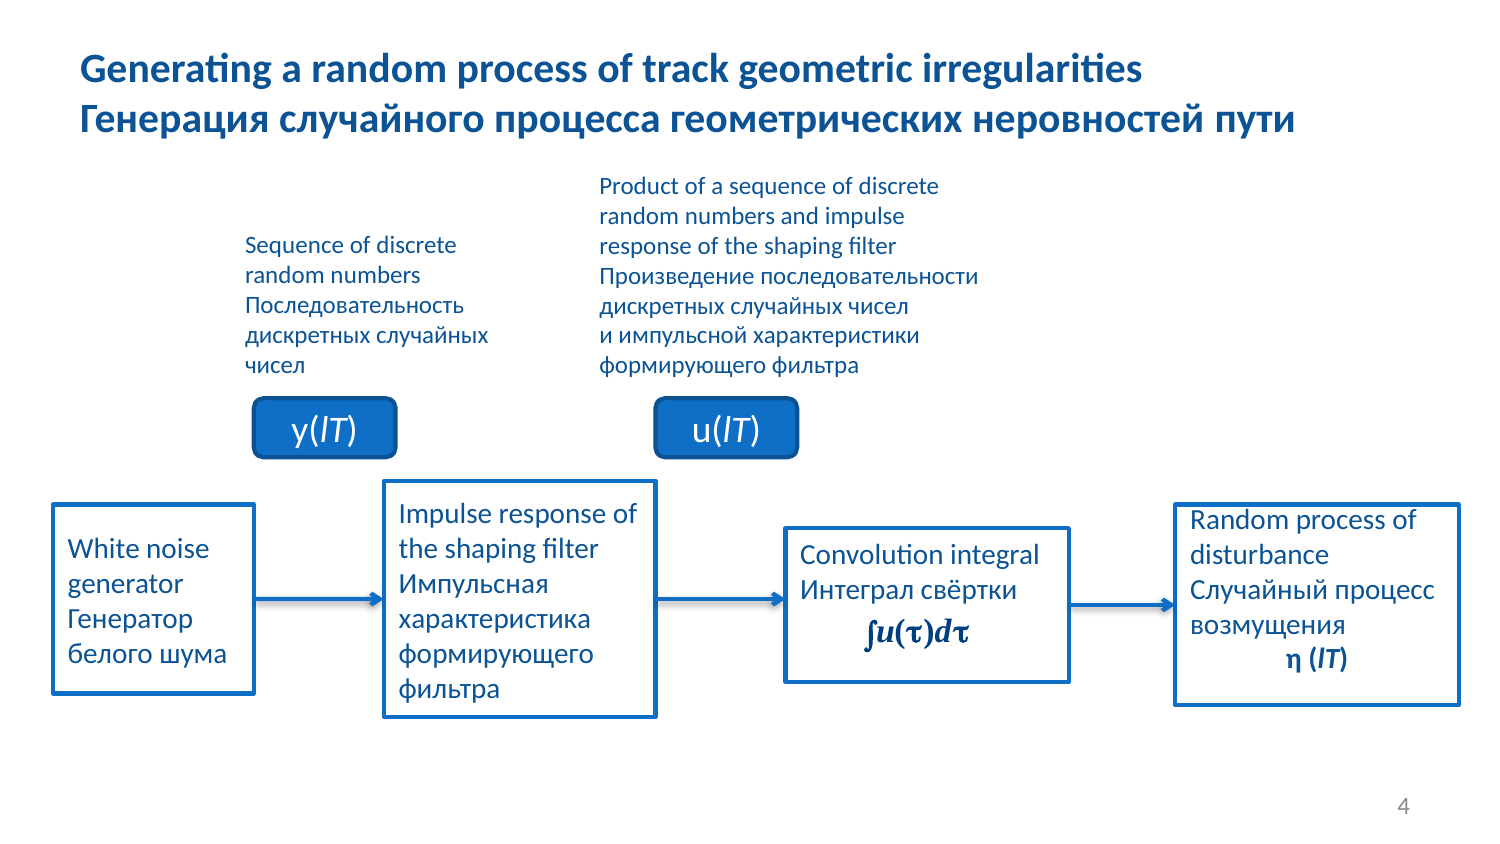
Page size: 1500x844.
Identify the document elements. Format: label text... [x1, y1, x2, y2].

text_box u(lT) [653, 396, 800, 460]
text_box y(lT) [251, 396, 398, 460]
slide_number 4 [1074, 782, 1425, 827]
title Generating a random process of track geometric irregularities Генерация случайного процесса геометрических неровностей пути [64, 75, 1415, 161]
text_box Sequence of discrete random numbers Последовательность дискретных случайных чисел [230, 221, 573, 386]
text_box [732, 93, 768, 137]
text_box Product of a sequence of discrete random numbers and impulse response of the shaping filter Произведение последовательности дискретных случайных чисел и импульсной характеристики формирующего фильтра [584, 161, 1006, 477]
text_box [0, 0, 1500, 75]
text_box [52, 480, 1459, 718]
